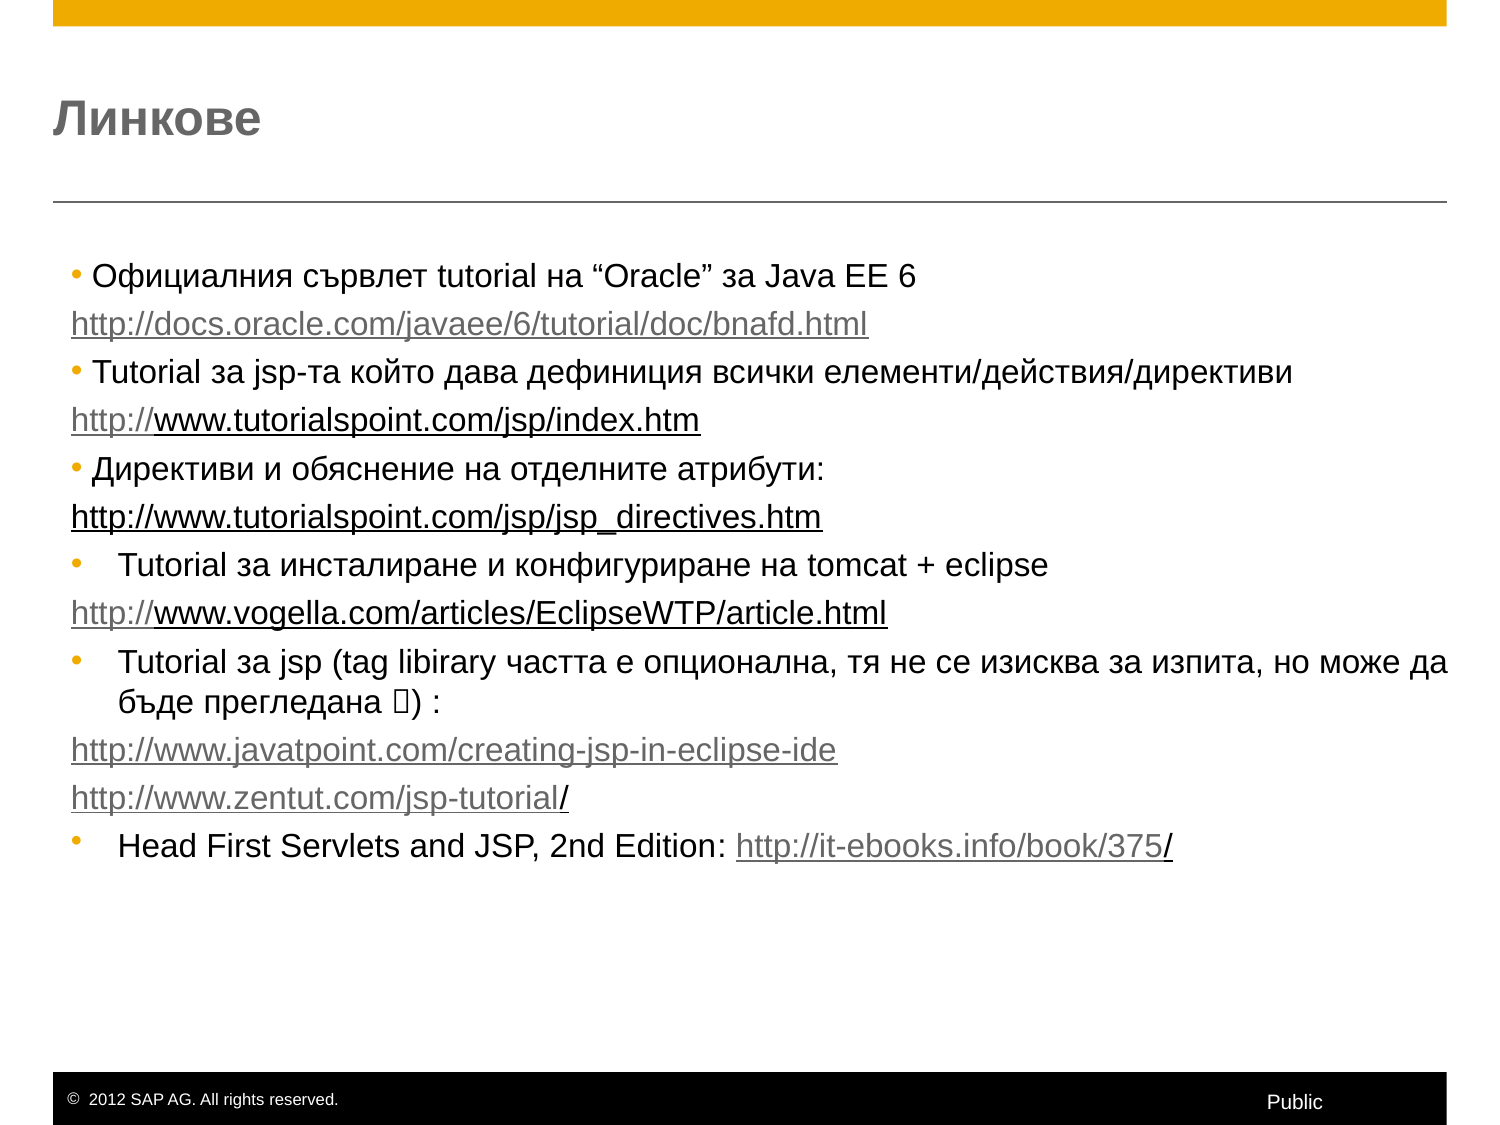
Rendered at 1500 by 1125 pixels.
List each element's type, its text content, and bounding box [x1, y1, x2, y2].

list Официалния сървлет tutorial на “Oracle” за Java EE 6 http://docs.oracle.com/javaee/6/tutorial/doc/bnafd.html Tutorial за jsp-та който дава дефиниция всички елементи/действия/директиви http://www.tutorialspoint.com/jsp/index.htm Директиви и обяснение на отделните атрибути: http://www.tutorialspoint.com/jsp/jsp_directives.htm Tutorial за инсталиране и конфигуриране на tomcat + eclipse http://www.vogella.com/articles/EclipseWTP/article.html Tutorial за jsp (tag libirary частта е опционална, тя не се изисква за изпита, но може да бъде прегледана ) : http://www.javatpoint.com/creating-jsp-in-eclipse-ide http://www.zentut.com/jsp-tutorial/ Head First Servlets and JSP, 2nd Edition: http://it-ebooks.info/book/375/ [56, 253, 1450, 975]
title Линкове [53, 53, 1447, 178]
